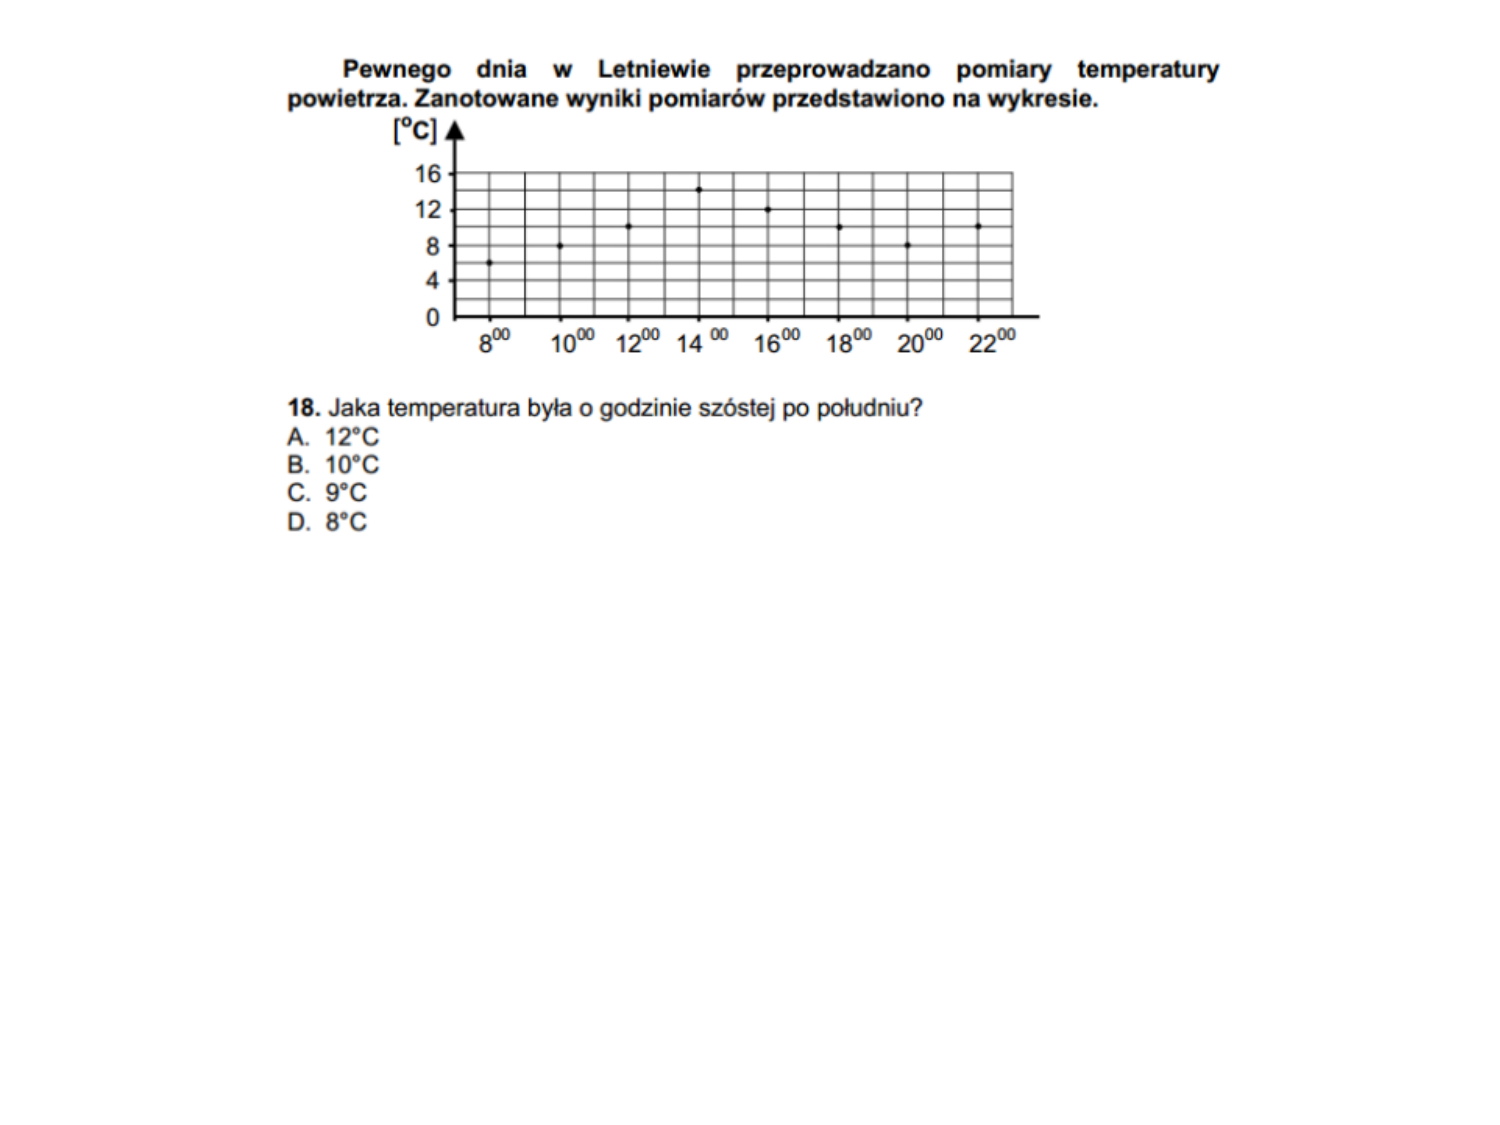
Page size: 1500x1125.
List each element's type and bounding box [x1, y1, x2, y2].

picture [253, 42, 1228, 362]
picture [253, 385, 1228, 555]
